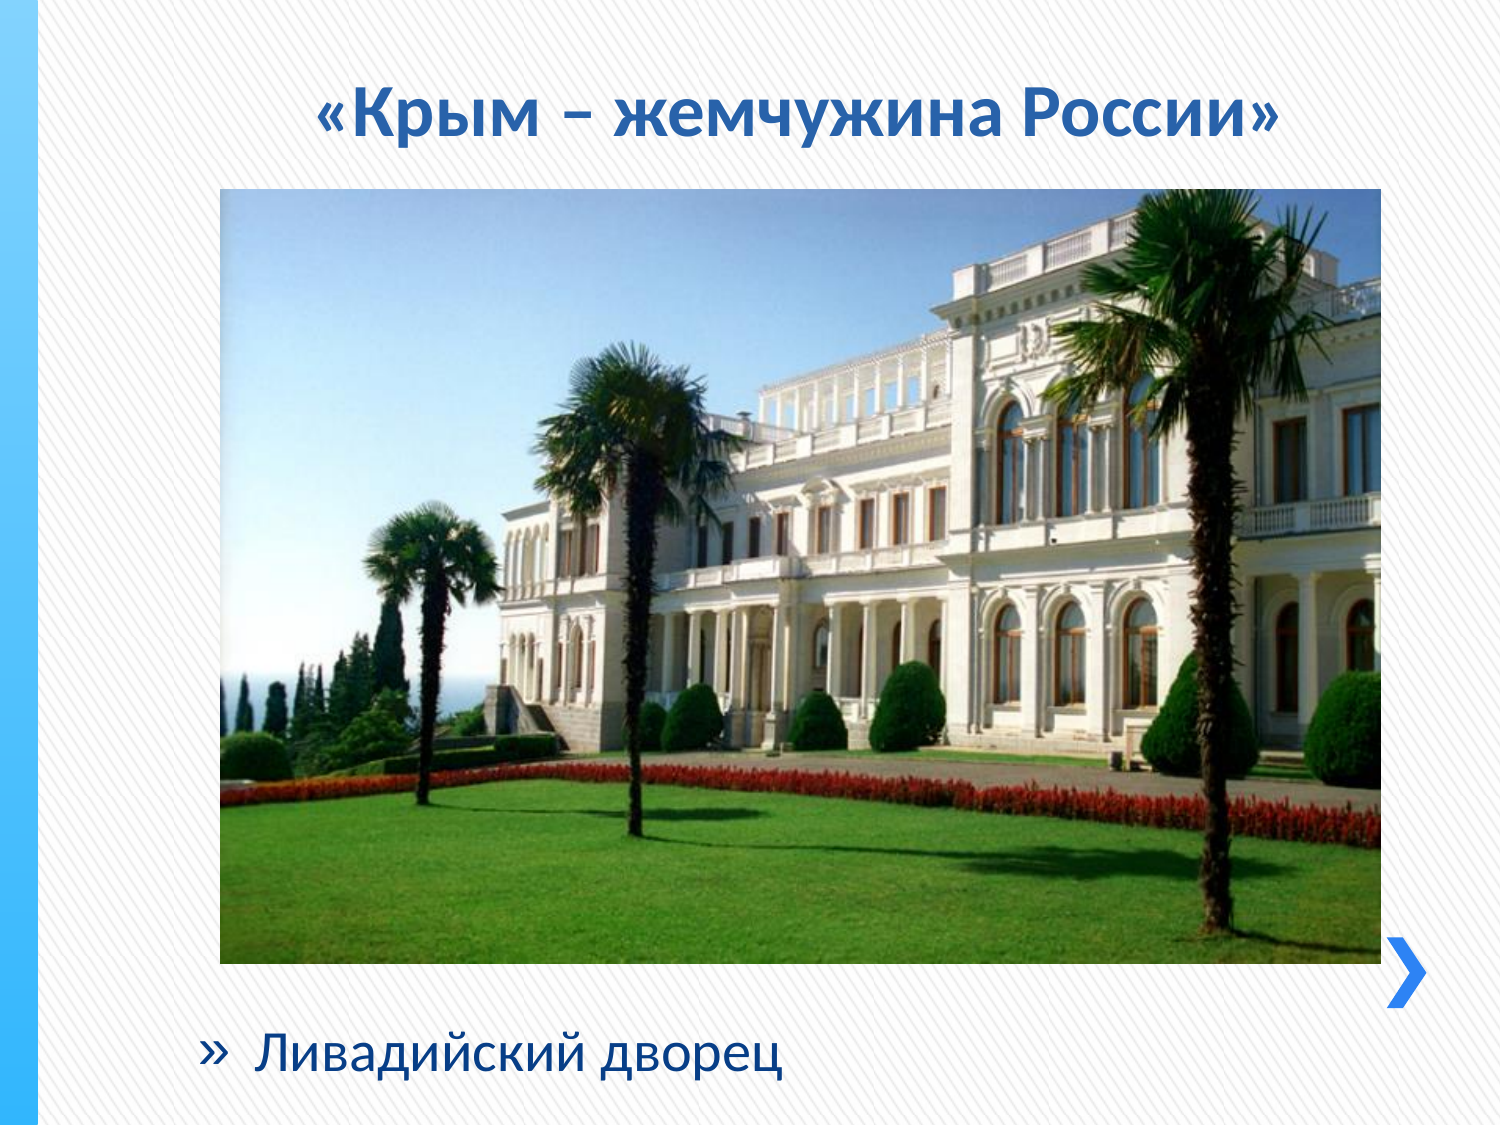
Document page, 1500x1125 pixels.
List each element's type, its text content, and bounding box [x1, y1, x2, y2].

picture [37, 0, 1500, 1125]
text_box «Крым – жемчужина России» [206, 30, 1394, 160]
list Ливадийский дворец [183, 1005, 1408, 1112]
